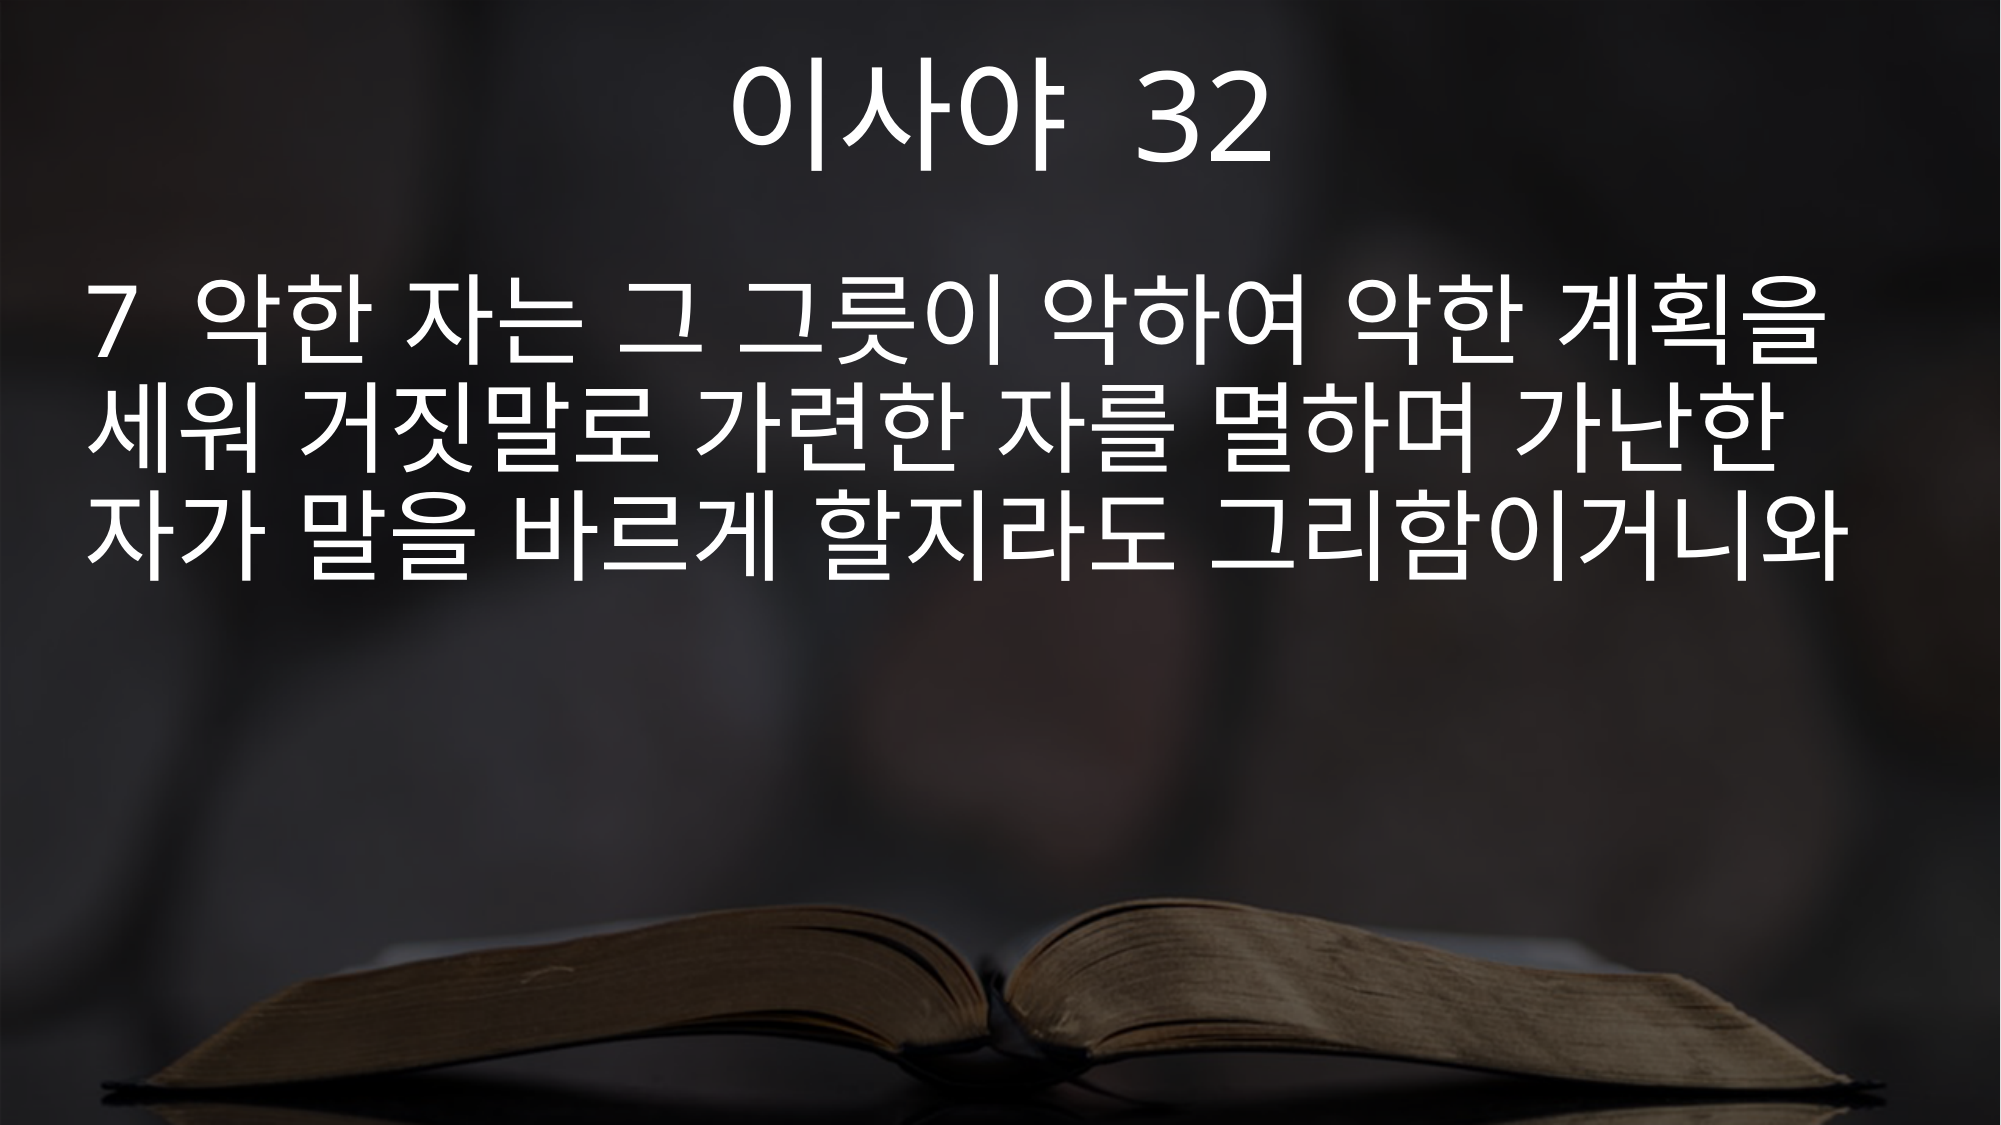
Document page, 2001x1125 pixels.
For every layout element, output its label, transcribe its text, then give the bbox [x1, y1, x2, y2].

footer 이사야 32 [0, 32, 2000, 192]
picture [0, 0, 2001, 1125]
list 7 악한 자는 그 그릇이 악하여 악한 계획을 세워 거짓말로 가련한 자를 멸하며 가난한 자가 말을 바르게 할지라도 그리함이거니와 [69, 263, 1953, 423]
